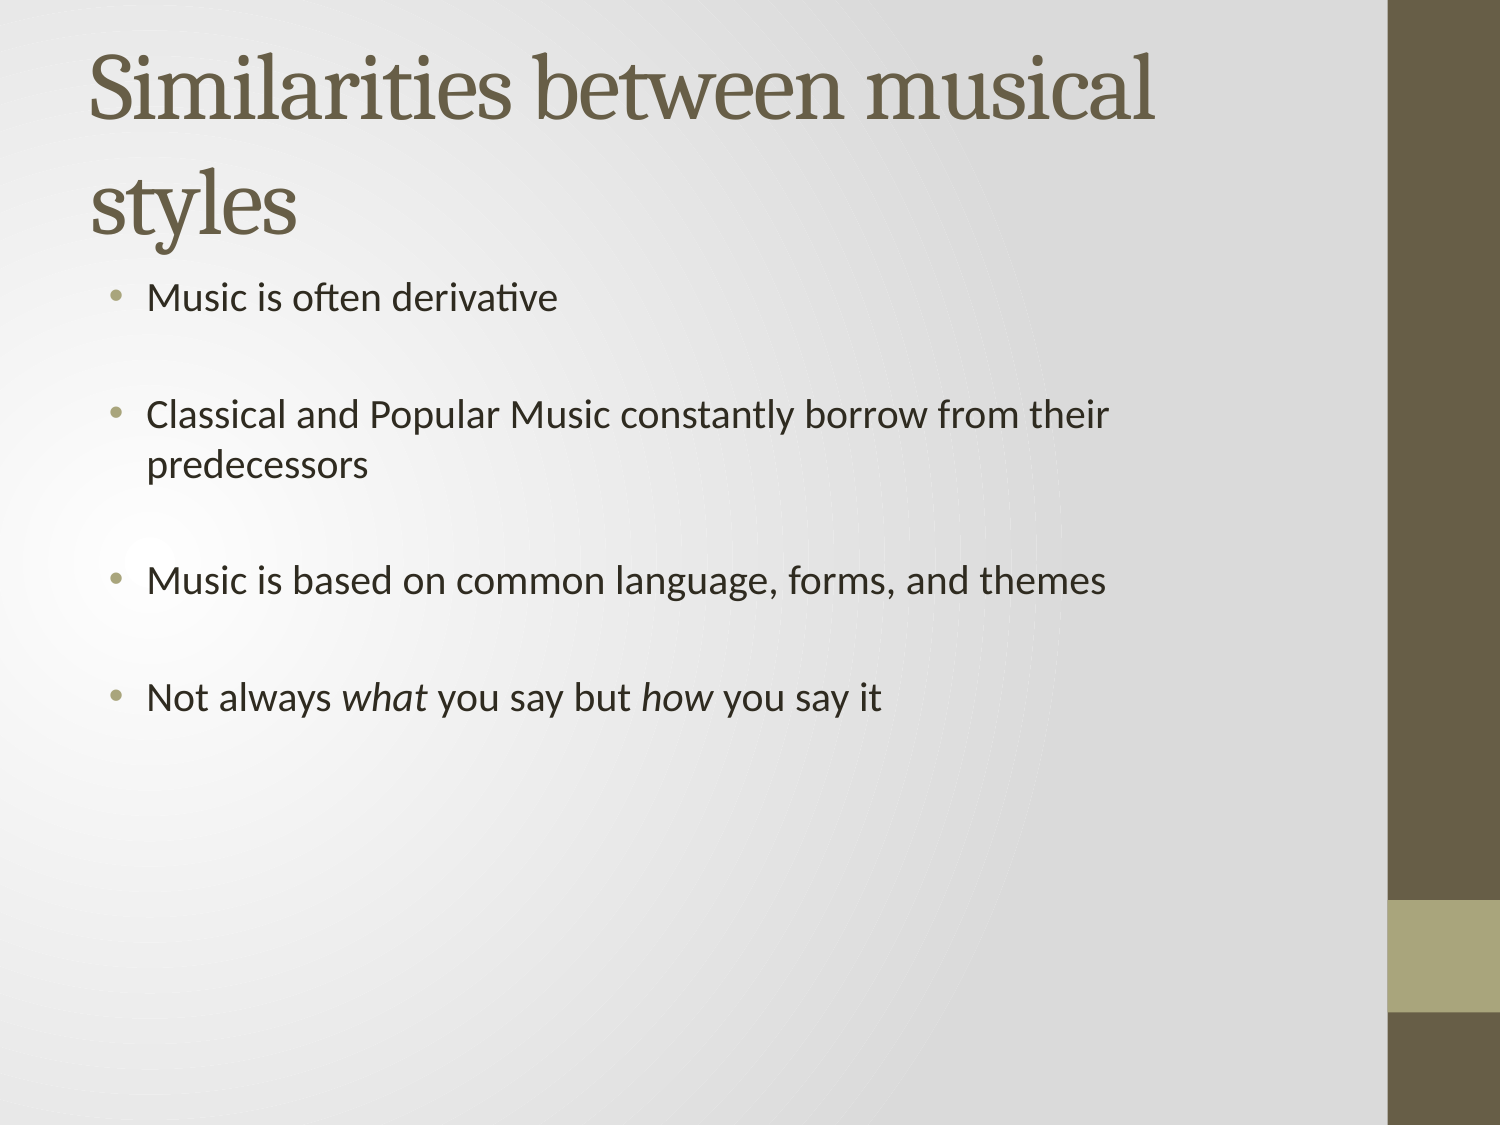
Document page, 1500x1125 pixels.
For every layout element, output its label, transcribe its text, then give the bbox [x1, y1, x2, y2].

title Similarities between musical styles [75, 45, 1325, 233]
list Music is often derivative Classical and Popular Music constantly borrow from their predecessors Music is based on common language, forms, and themes Not always what you say but how you say it [75, 262, 1325, 1050]
